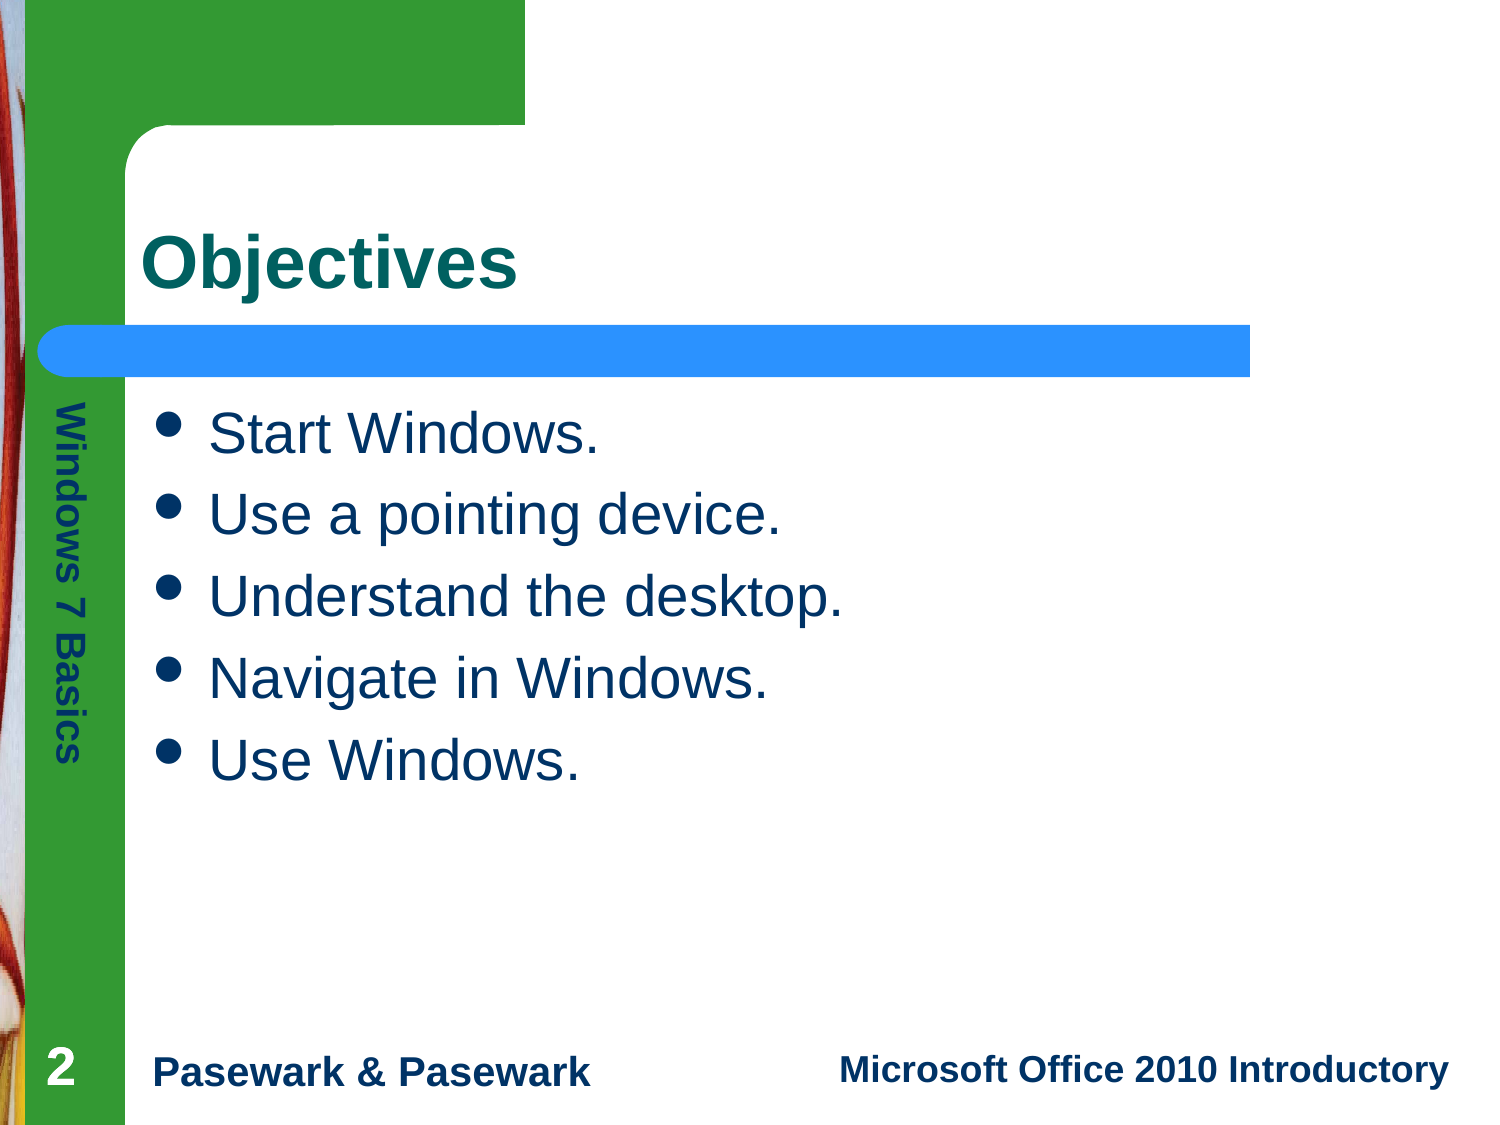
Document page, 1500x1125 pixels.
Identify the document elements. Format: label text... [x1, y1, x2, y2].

list Start Windows. Use a pointing device. Understand the desktop. Navigate in Windows. Use Windows. [137, 387, 1400, 999]
text_box 2 [13, 1023, 111, 1105]
title Objectives [124, 124, 1426, 313]
picture [0, 0, 25, 1125]
